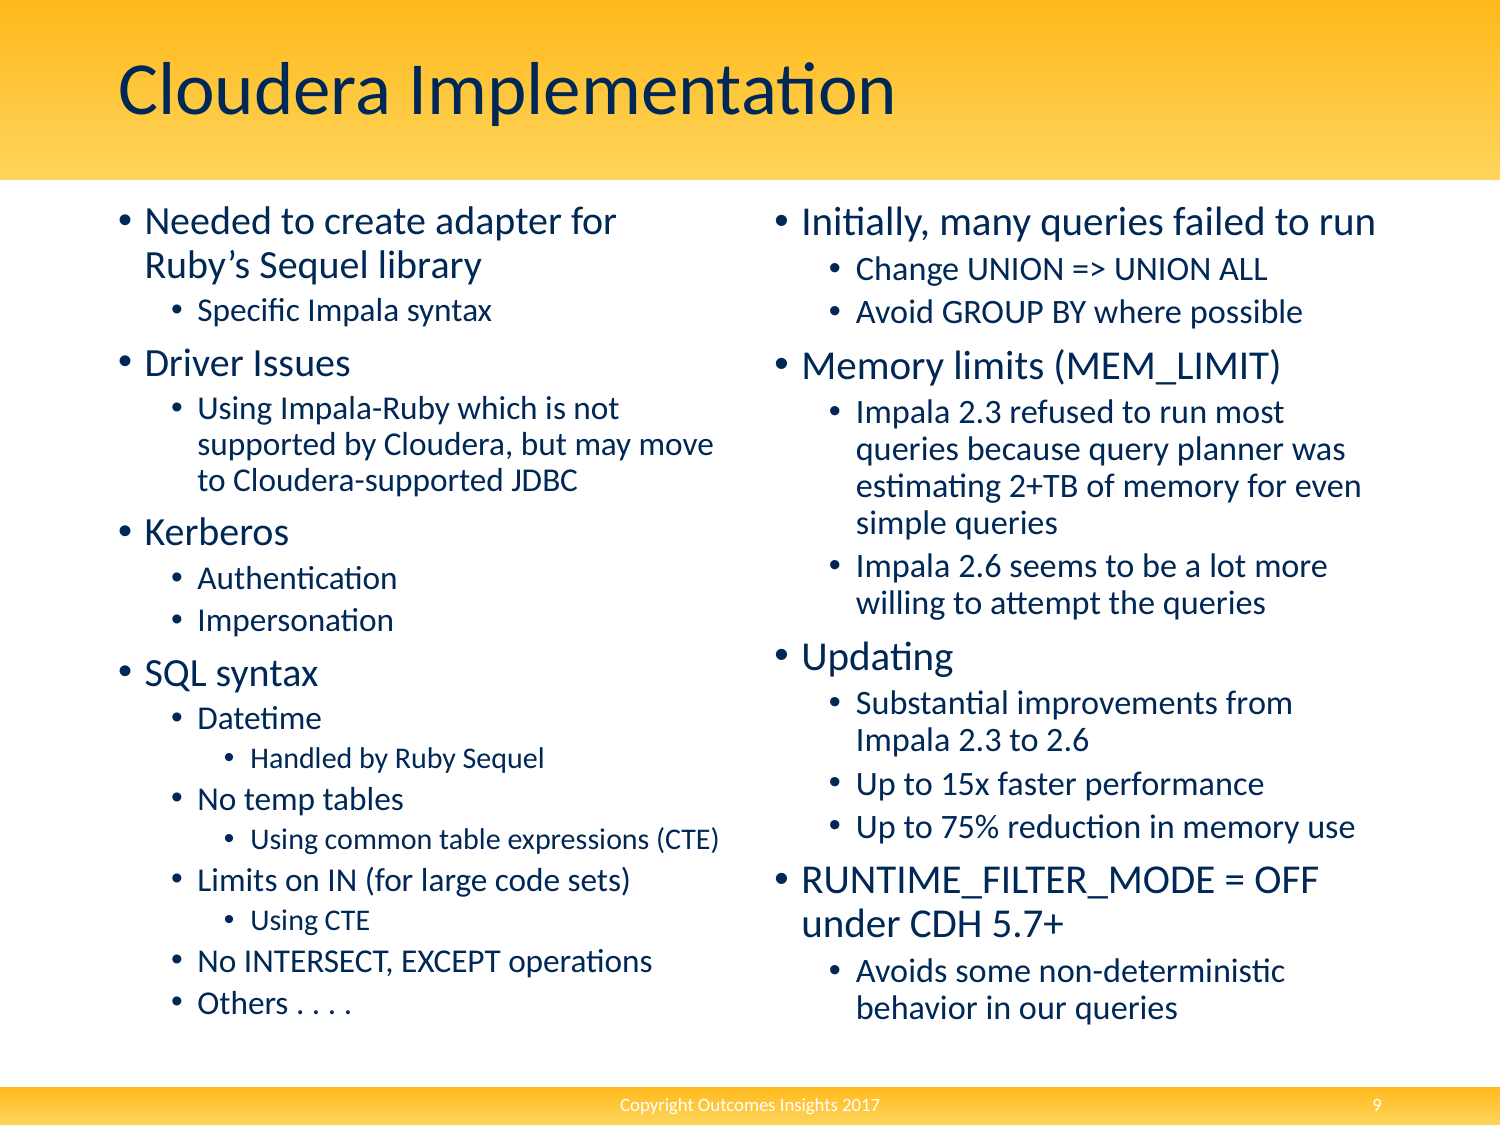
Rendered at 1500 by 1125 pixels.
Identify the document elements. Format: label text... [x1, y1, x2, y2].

title Cloudera Implementation [103, 10, 1397, 170]
slide_number 9 [1059, 1088, 1397, 1120]
footer Copyright Outcomes Insights 2017 [496, 1088, 1004, 1120]
list Initially, many queries failed to run Change UNION => UNION ALL Avoid GROUP BY where possible Memory limits (MEM_LIMIT) Impala 2.3 refused to run most queries because query planner was estimating 2+TB of memory for even simple queries Impala 2.6 seems to be a lot more willing to attempt the queries Updating Substantial improvements from Impala 2.3 to 2.6 Up to 15x faster performance Up to 75% reduction in memory use RUNTIME_FILTER_MODE = OFF under CDH 5.7+ Avoids some non-deterministic behavior in our queries [759, 193, 1397, 1070]
list Needed to create adapter for Ruby’s Sequel library Specific Impala syntax Driver Issues Using Impala-Ruby which is not supported by Cloudera, but may move to Cloudera-supported JDBC Kerberos Authentication Impersonation SQL syntax Datetime Handled by Ruby Sequel No temp tables Using common table expressions (CTE) Limits on IN (for large code sets) Using CTE No INTERSECT, EXCEPT operations Others . . . . [103, 193, 741, 1070]
